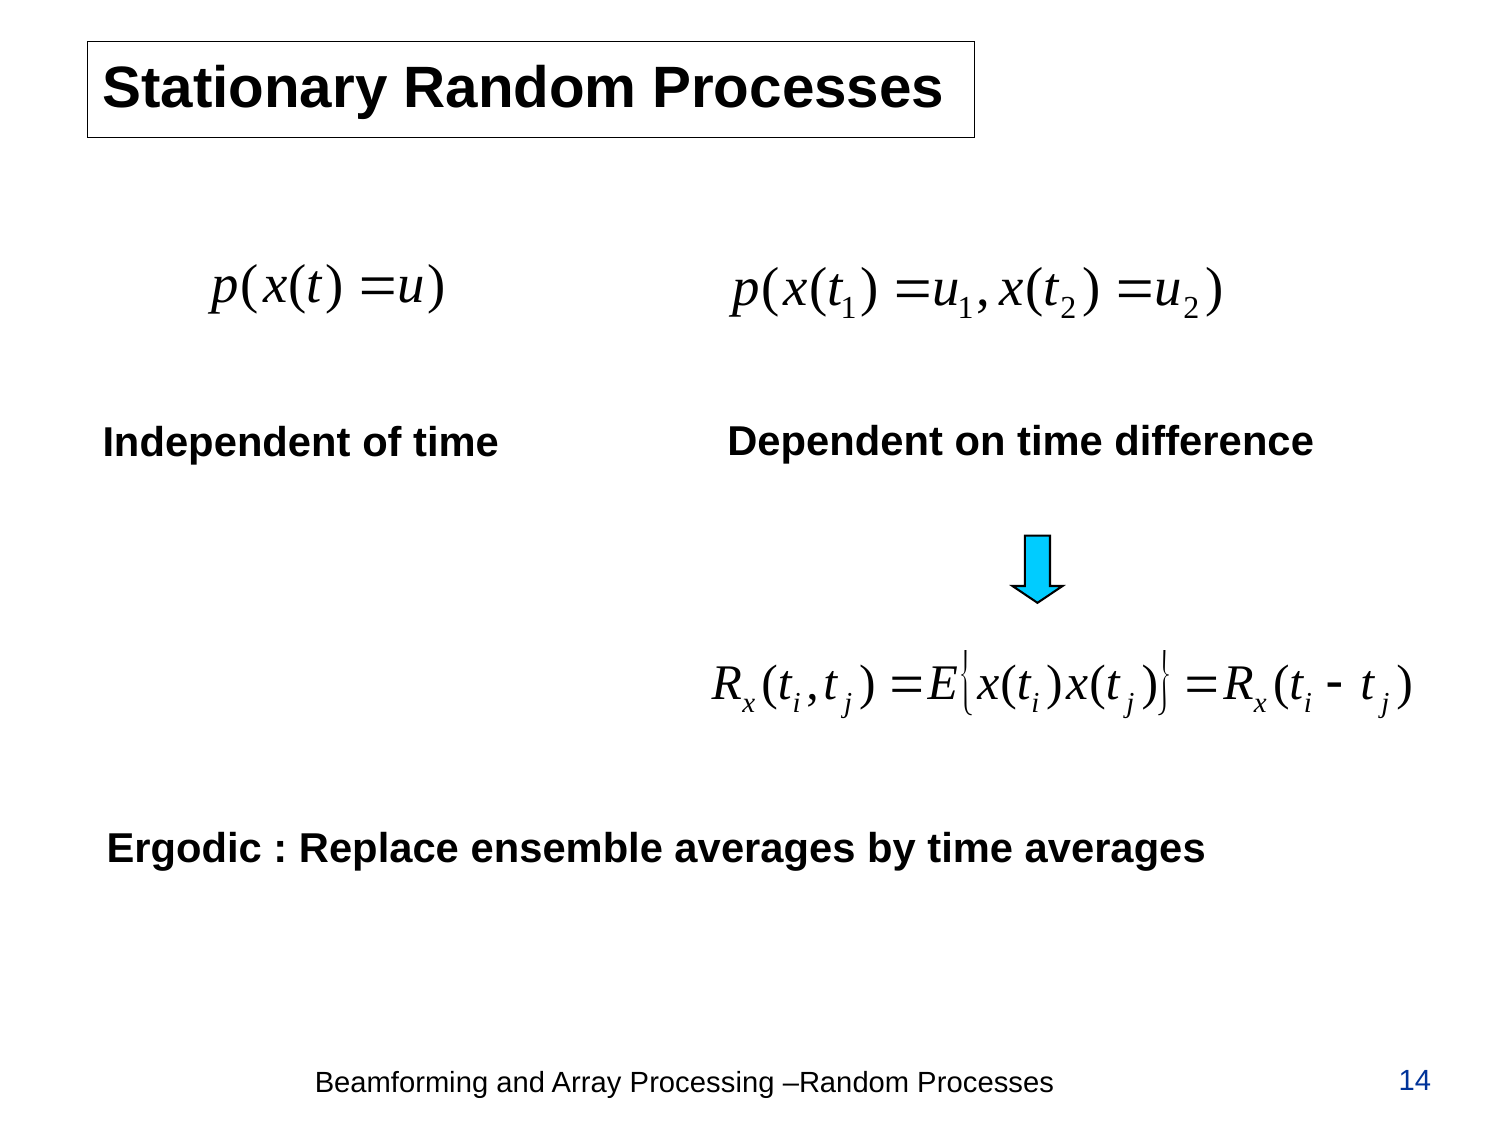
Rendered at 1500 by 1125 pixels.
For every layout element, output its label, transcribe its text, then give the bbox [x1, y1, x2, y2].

slide_number 14 [1207, 1055, 1447, 1102]
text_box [702, 649, 1423, 730]
title Stationary Random Processes [87, 41, 975, 138]
text_box [1012, 535, 1063, 603]
list Independent of time [87, 396, 558, 479]
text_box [716, 249, 1233, 329]
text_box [196, 252, 457, 326]
text_box Dependent on time difference [712, 396, 1363, 478]
text_box Ergodic : Replace ensemble averages by time averages [91, 803, 1342, 885]
